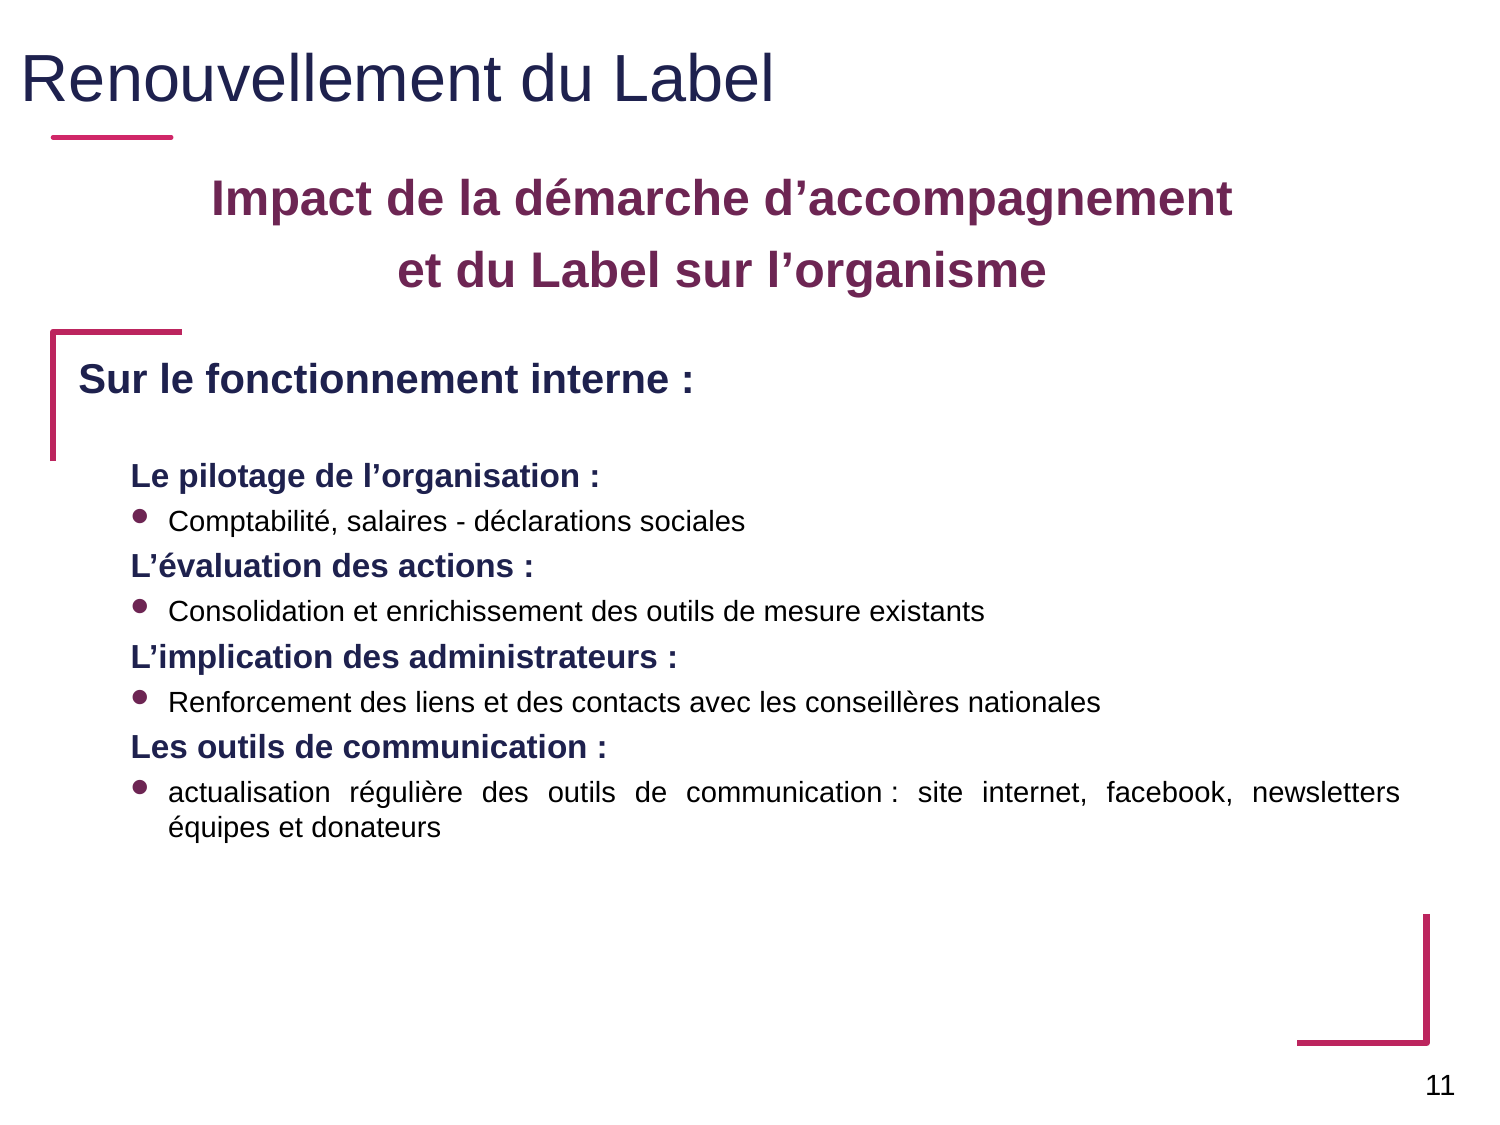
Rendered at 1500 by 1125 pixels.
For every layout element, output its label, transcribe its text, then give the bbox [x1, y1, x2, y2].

list Renouvellement du Label [5, 27, 1483, 157]
list Sur le fonctionnement interne : Le pilotage de l’organisation : Comptabilité, salaires - déclarations sociales L’évaluation des actions : Consolidation et enrichissement des outils de mesure existants L’implication des administrateurs : Renforcement des liens et des contacts avec les conseillères nationales Les outils de communication : actualisation régulière des outils de communication : site internet, facebook, newsletters équipes et donateurs [63, 343, 1418, 1036]
text_box [1297, 913, 1428, 1044]
text_box [52, 331, 183, 462]
slide_number 11 [1120, 1058, 1471, 1102]
text_box Impact de la démarche d’accompagnement et du Label sur l’organisme [146, 157, 1299, 323]
